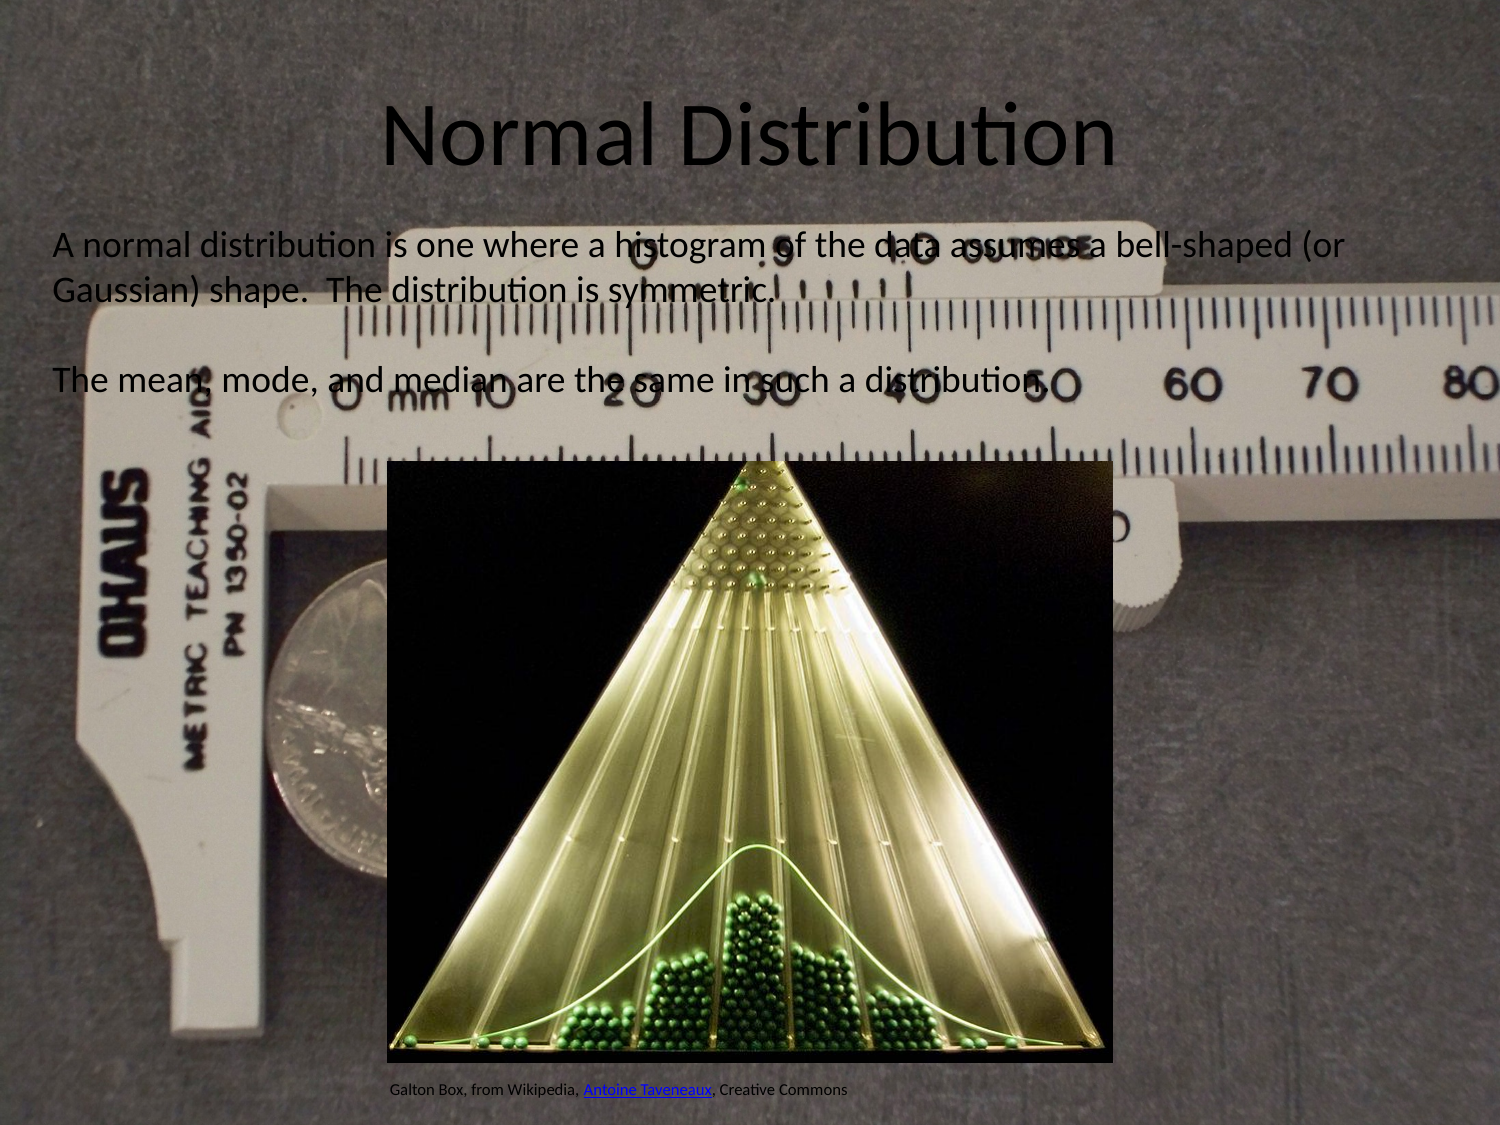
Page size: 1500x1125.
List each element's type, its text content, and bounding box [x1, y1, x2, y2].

text_box A normal distribution is one where a histogram of the data assumes a bell-shaped (or Gaussian) shape. The distribution is symmetric. The mean, mode, and median are the same in such a distribution. [37, 212, 1475, 498]
text_box Galton Box, from Wikipedia, Antoine Taveneaux, Creative Commons [374, 1071, 1063, 1107]
title Normal Distribution [74, 44, 1426, 212]
picture [0, 0, 1500, 1125]
